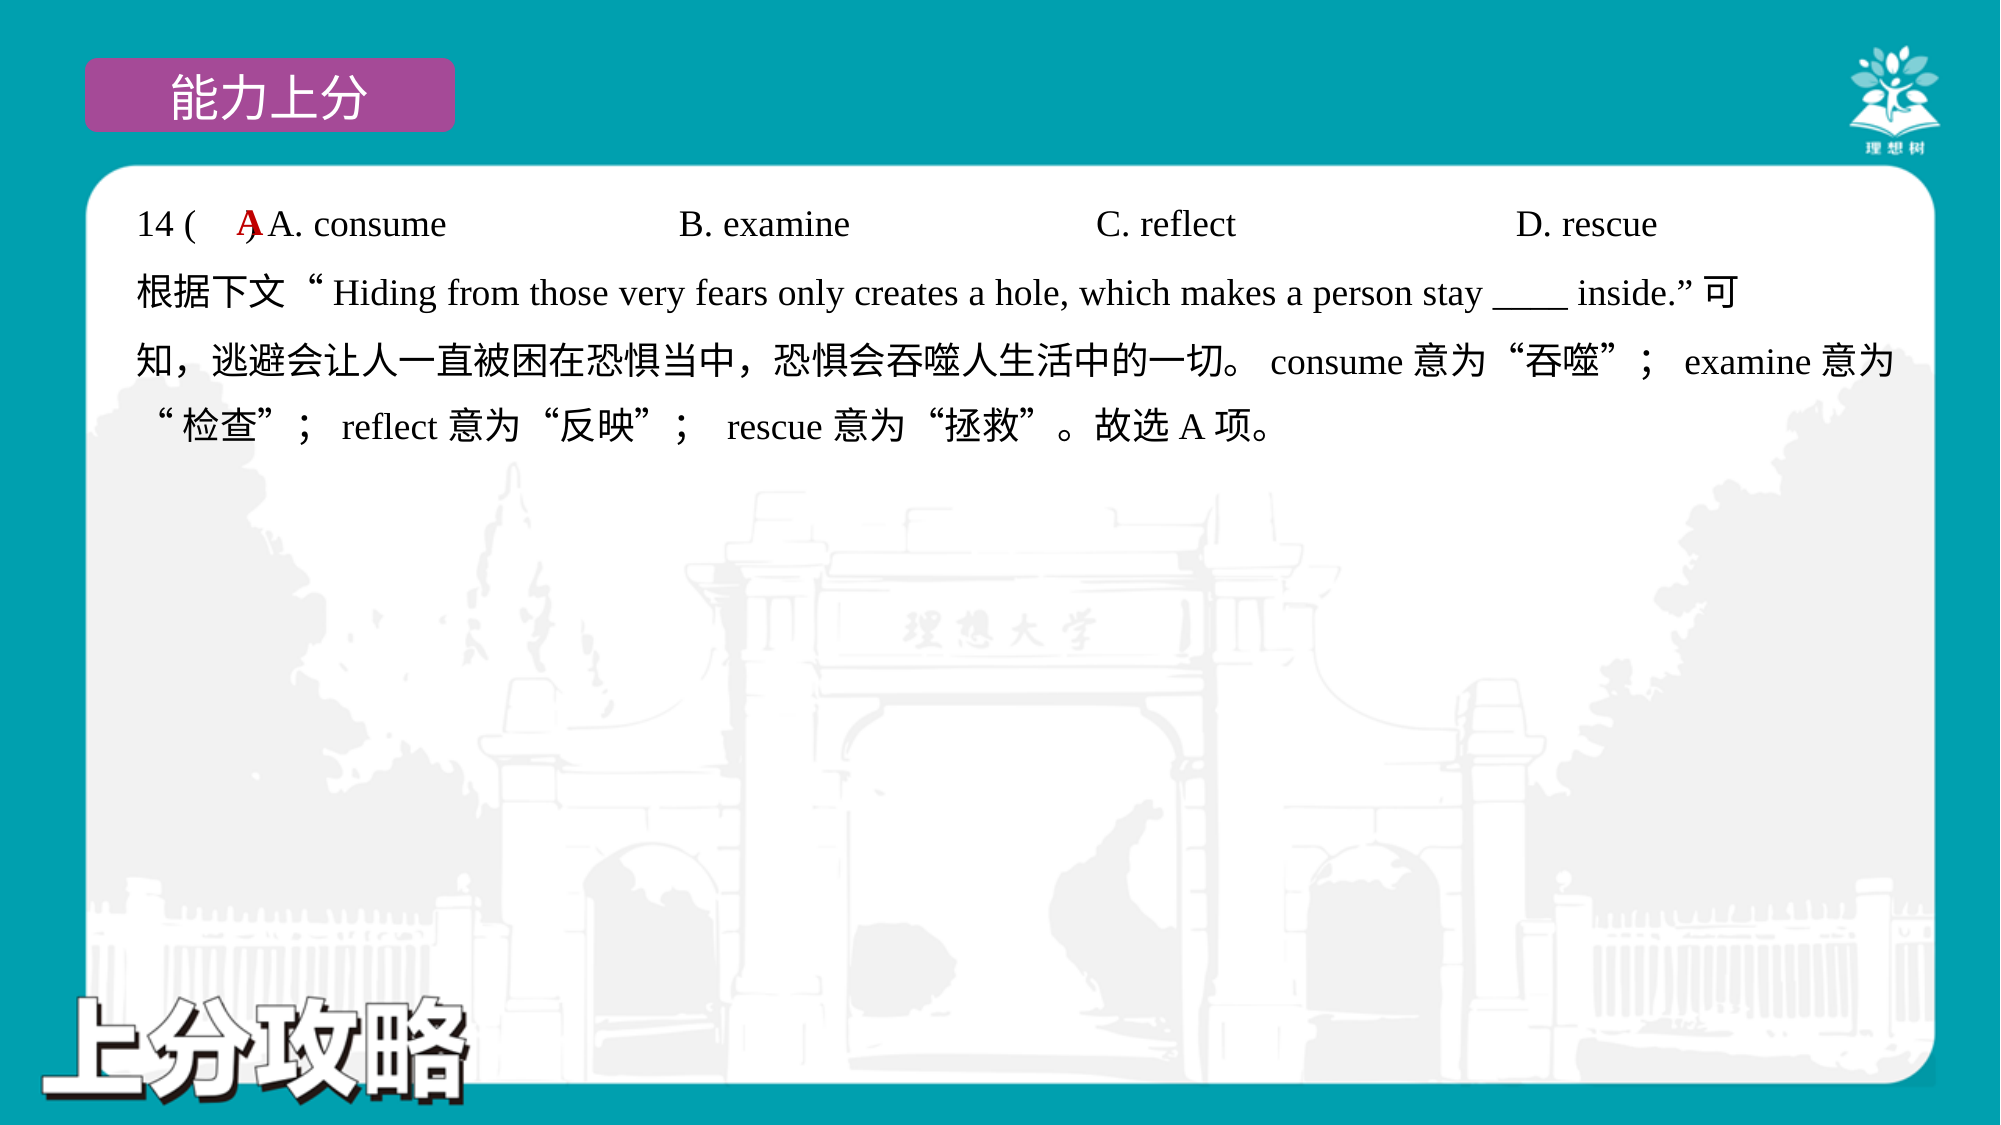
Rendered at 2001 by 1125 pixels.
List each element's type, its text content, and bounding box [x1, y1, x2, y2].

picture [0, 0, 2000, 1125]
text_box 14 ( ) A. consume B. examine C. reflect D. rescue [136, 176, 1865, 237]
text_box A [222, 176, 278, 236]
text_box 根据下文“Hiding from those very fears only creates a hole, which makes a person stay ____ inside.”可 知，逃避会让人一直被困在恐惧当中，恐惧会吞噬人生活中的一切。consume意为“吞噬”；examine意为 “检查”；reflect意为“反映”； rescue意为“拯救”。故选A项。 [136, 244, 1865, 440]
